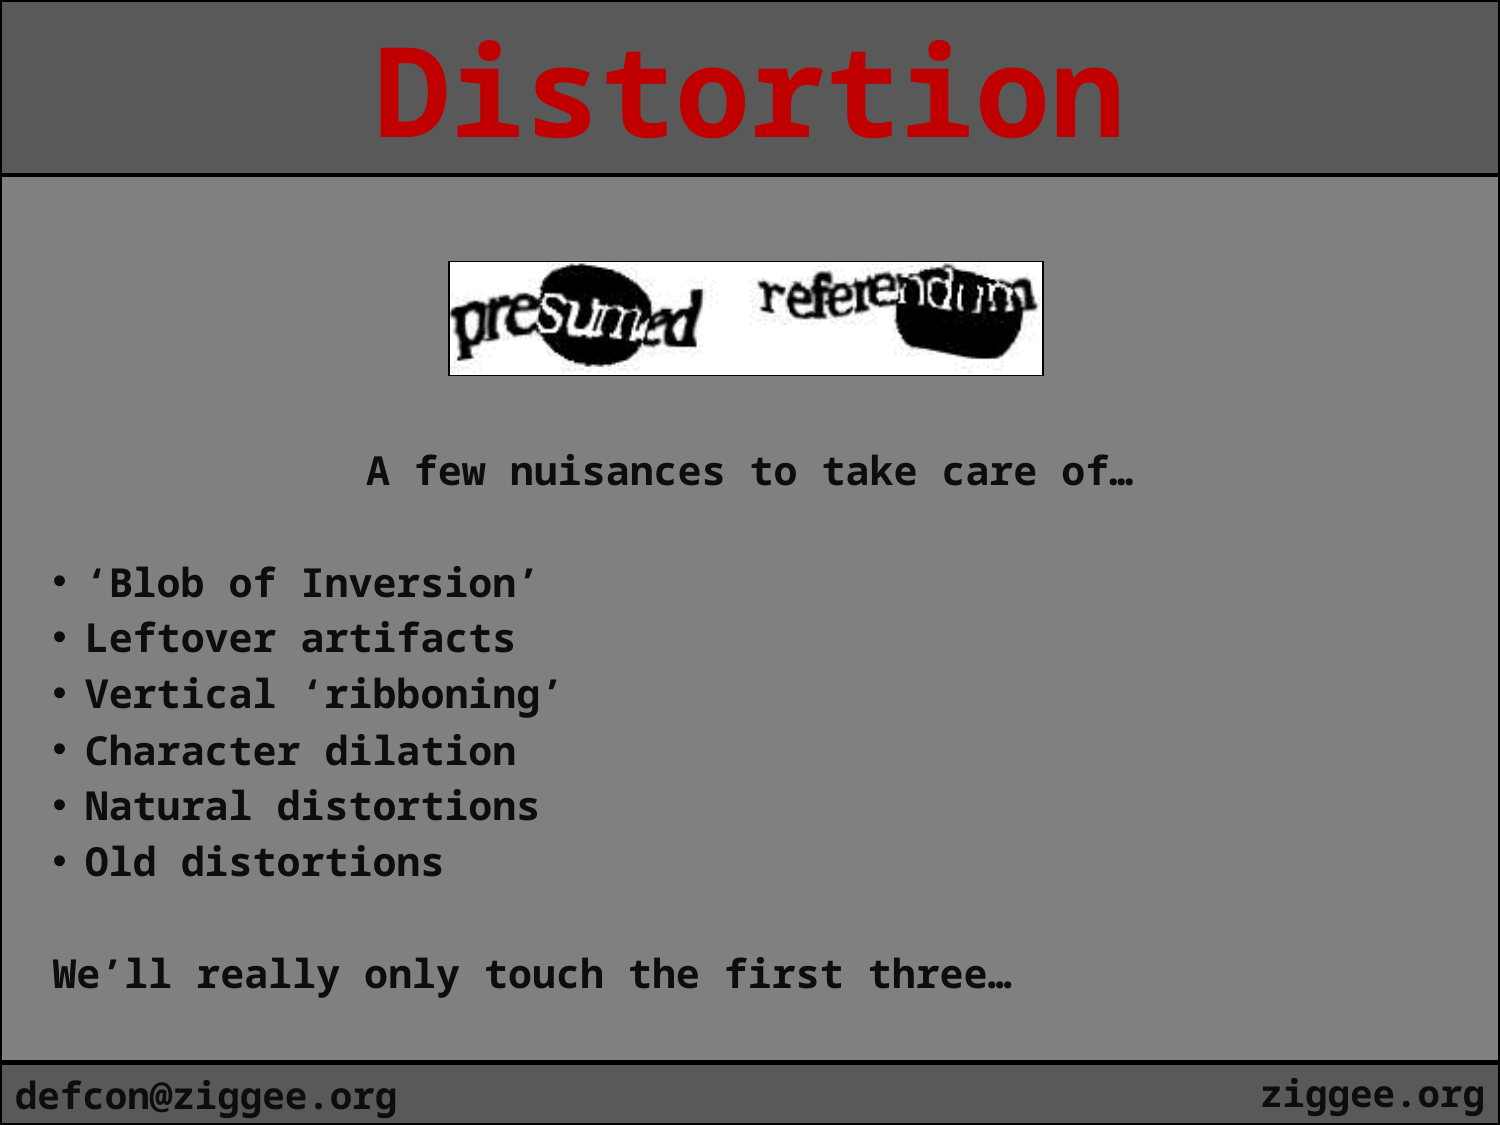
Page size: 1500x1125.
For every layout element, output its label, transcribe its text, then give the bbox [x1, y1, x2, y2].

text_box [0, 1060, 1500, 1125]
text_box ziggee.org [1187, 1062, 1500, 1123]
text_box Distortion [0, 0, 1500, 175]
text_box defcon@ziggee.org [0, 1064, 463, 1125]
subtitle A few nuisances to take care of… ‘Blob of Inversion’ Leftover artifacts Vertical ‘ribboning’ Character dilation Natural distortions Old distortions We’ll really only touch the first three… [37, 437, 1463, 1013]
picture [449, 262, 1043, 376]
text_box [0, 177, 1500, 1060]
